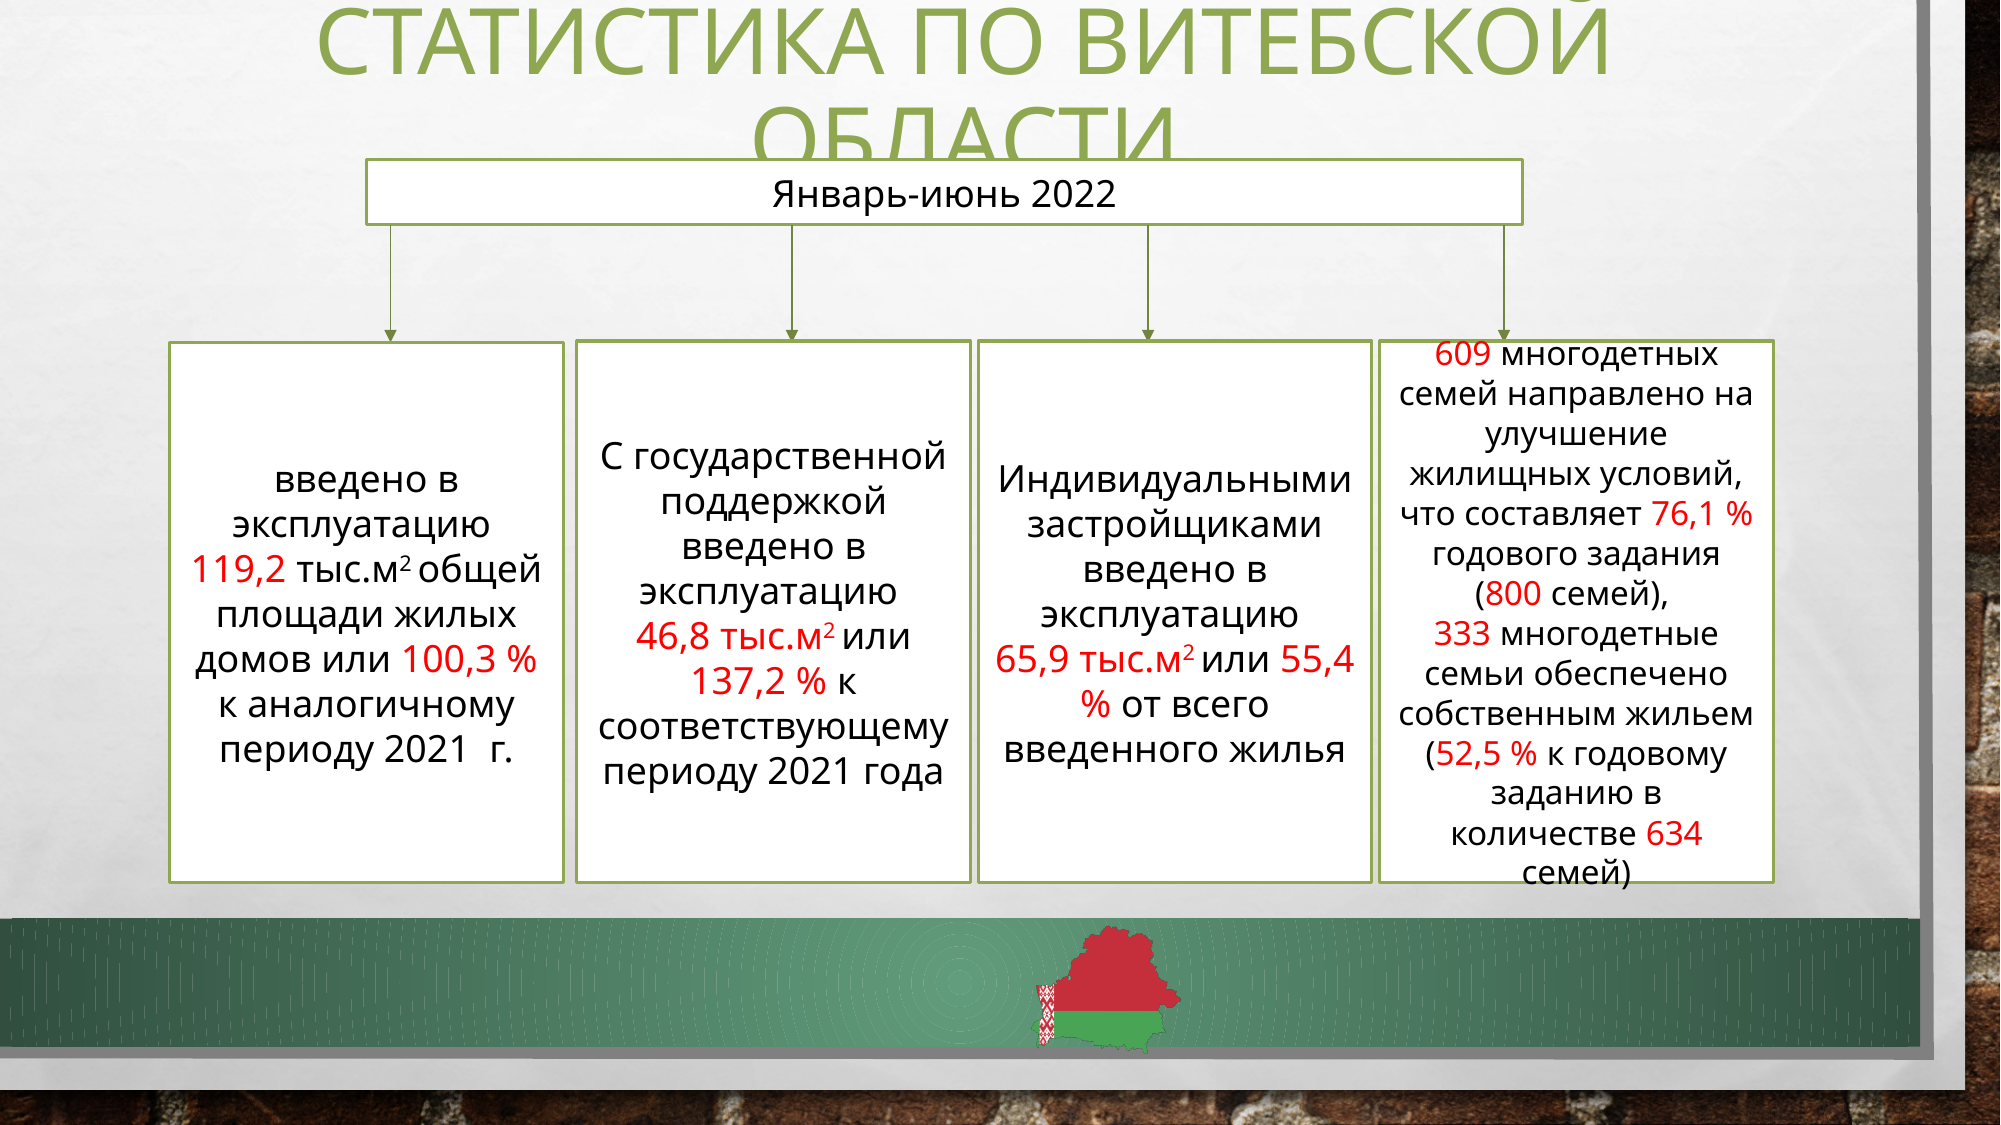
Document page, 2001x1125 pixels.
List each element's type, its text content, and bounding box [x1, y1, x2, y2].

picture [0, 0, 2000, 1125]
text_box Январь-июнь 2022 [365, 158, 1524, 226]
text_box Индивидуальными застройщиками введено в эксплуатацию 65,9 тыс.м2 или 55,4 % от всего введенного жилья [977, 339, 1373, 884]
text_box С государственной поддержкой введено в эксплуатацию 46,8 тыс.м2 или 137,2 % к соответствующему периоду 2021 года [575, 339, 972, 884]
picture [1031, 924, 1181, 1055]
text_box 609 многодетных семей направлено на улучшение жилищных условий, что составляет 76,1 % годового задания (800 семей), 333 многодетные семьи обеспечено собственным жильем (52,5 % к годовому заданию в количестве 634 семей) [1378, 339, 1775, 884]
title СТАТИСТИКА ПО ВИТЕБСКОЙ ОБЛАСТИ [112, 54, 1818, 135]
text_box введено в эксплуатацию 119,2 тыс.м2 общей площади жилых домов или 100,3 % к аналогичному периоду 2021 г. [168, 341, 565, 884]
